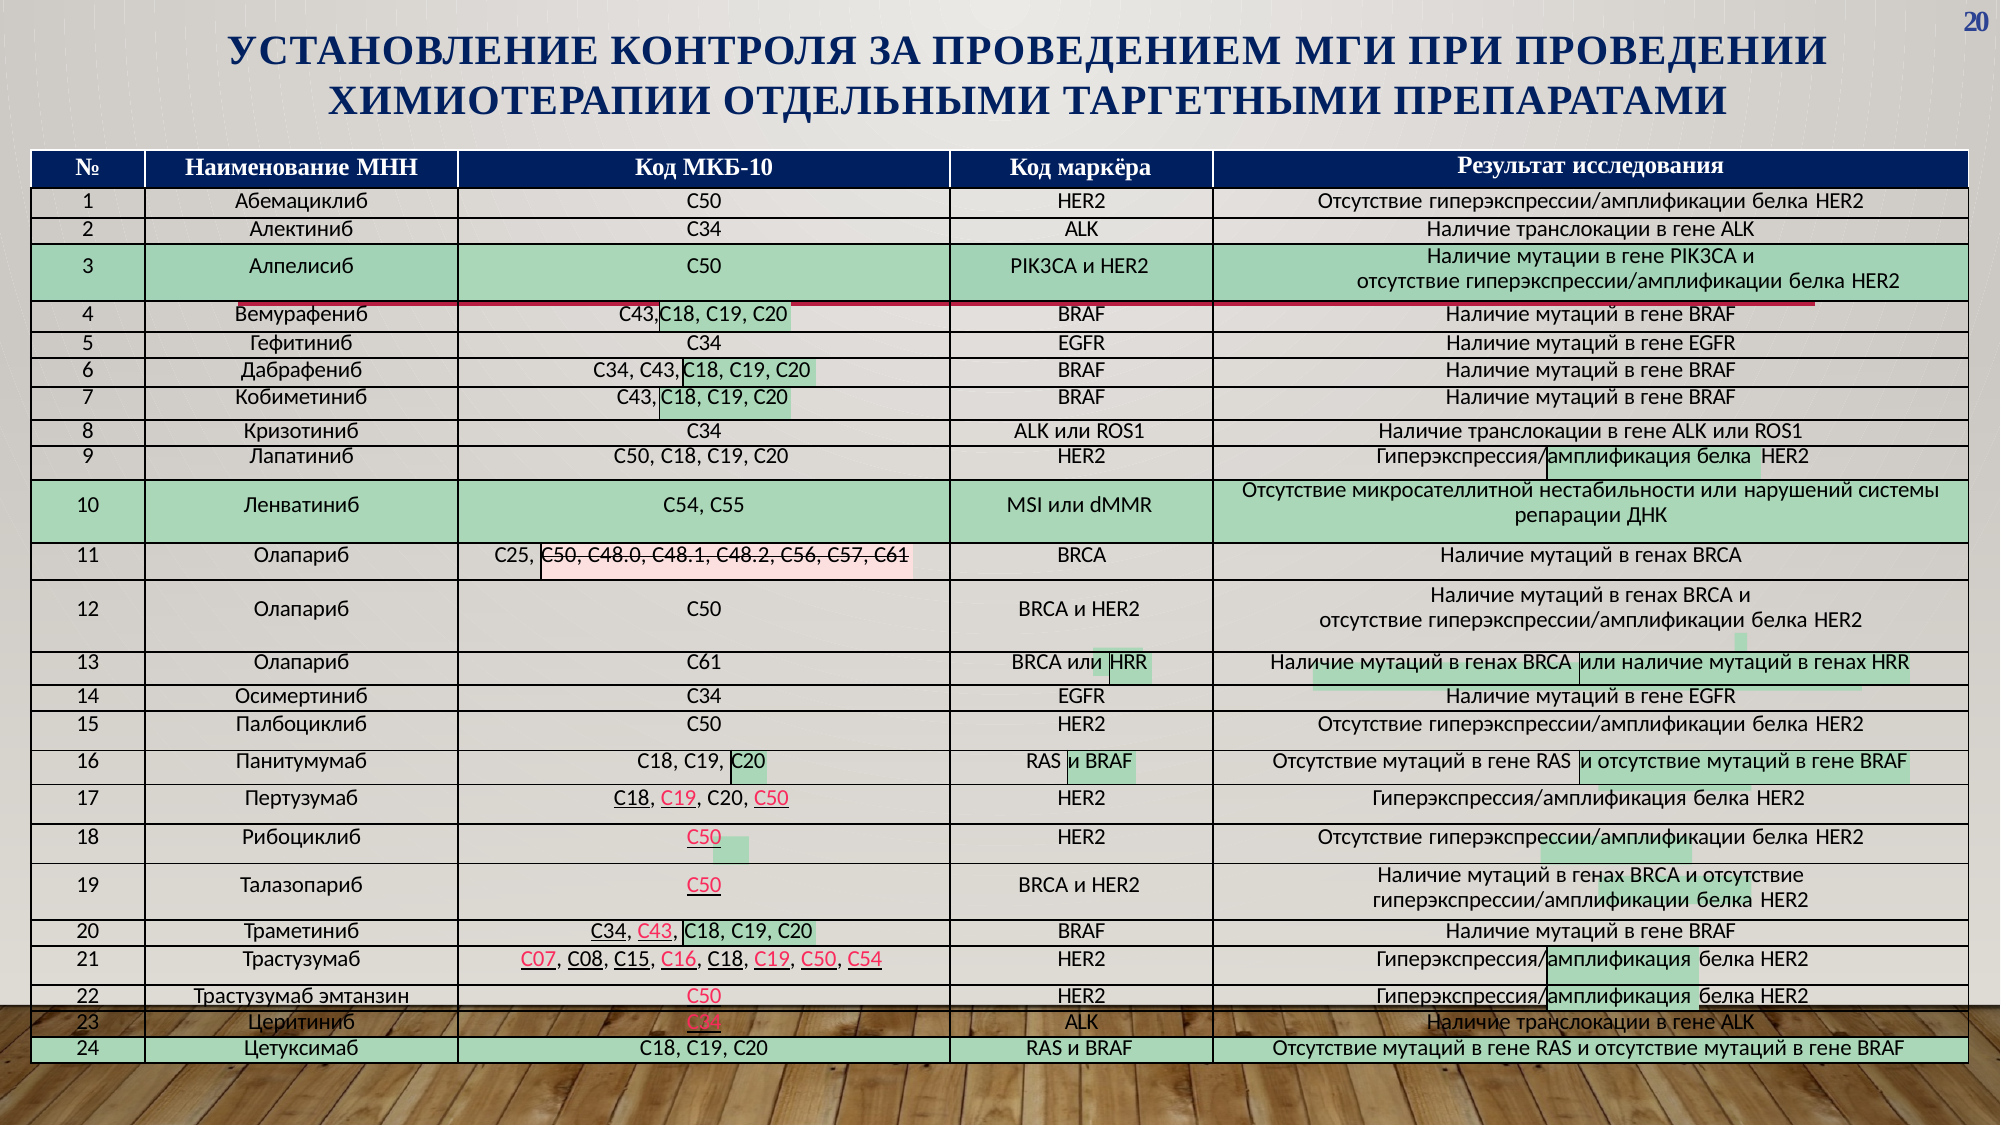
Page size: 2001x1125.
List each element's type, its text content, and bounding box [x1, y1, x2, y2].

table_cell Трастузумаб эмтанзин [146, 986, 457, 1010]
table_cell C50 [459, 712, 949, 750]
table_cell Олапариб [146, 653, 457, 684]
table_cell 4 [32, 302, 144, 331]
table_header Код маркёра [951, 151, 1212, 187]
table_cell Гиперэкспрессия/ [1214, 447, 1546, 479]
table_cell Наличие мутаций в гене EGFR [1214, 686, 1968, 710]
table_cell С54, С55 [459, 481, 949, 542]
table_cell 8 [32, 421, 144, 445]
table_cell 17 [32, 785, 144, 823]
table_header Наименование МНН [146, 151, 457, 187]
table_cell Кризотиниб [146, 421, 457, 445]
table_cell Лапатиниб [146, 447, 457, 479]
table_cell [767, 751, 949, 784]
table_cell C34, C43, [459, 921, 682, 945]
table_cell MSI или dMMR [951, 481, 1212, 542]
table_cell Трастузумаб [146, 947, 457, 984]
table_cell Гиперэкспрессия/ [1214, 986, 1546, 1010]
table_cell Гефитиниб [146, 333, 457, 357]
table_cell Отсутствие мутаций в гене RAS и отсутствие мутаций в гене BRAF [1214, 1038, 1968, 1062]
table_cell 15 [32, 712, 144, 750]
table_cell Наличие мутаций в генах BRCA [1214, 653, 1579, 684]
table_cell С18, С19, С20 [660, 302, 791, 331]
table_cell Олапариб [146, 544, 457, 579]
table_header № [32, 151, 144, 187]
table_cell Отсутствие мутаций в гене RAS [1214, 751, 1579, 784]
table_cell 19 [32, 864, 144, 919]
table_cell Отсутствие гиперэкспрессии/амплификации белка HER2 [1214, 825, 1968, 863]
title Установление контроля за проведением МГИ при проведении химиотерапии отдельными таргетными препаратами [102, 2, 1952, 149]
table_cell Отсутствие гиперэкспрессии/амплификации белка HER2 [1214, 712, 1968, 750]
table_cell BRCA или [951, 653, 1109, 684]
picture [0, 1005, 2000, 1125]
table_cell С18, С19, С20 [684, 359, 816, 386]
table_cell HER2 [951, 825, 1212, 863]
table_cell С50 [459, 245, 949, 300]
table_cell 16 [32, 751, 144, 784]
table_cell Наличие мутаций в генах BRCA и отсутствие гиперэкспрессии/амплификации белка HER2 [1214, 581, 1968, 651]
table_cell Наличие мутации в гене PIK3CA и отсутствие гиперэкспрессии/амплификации белка HER2 [1214, 245, 1968, 300]
table_cell Гиперэкспрессия/амплификация белка HER2 [1214, 785, 1968, 823]
table_cell C50 [459, 864, 949, 919]
table_cell RAS и BRAF [951, 1038, 1212, 1062]
table_cell [1910, 653, 1968, 684]
table_cell BRCA [951, 544, 1212, 579]
table_cell EGFR [951, 333, 1212, 357]
table_cell 2 [32, 219, 144, 243]
table_cell Наличие транслокации в гене ALK [1214, 219, 1968, 243]
table_cell Алектиниб [146, 219, 457, 243]
table_cell 9 [32, 447, 144, 479]
table_cell 14 [32, 686, 144, 710]
table_cell С18, С19, С20 [660, 388, 791, 419]
table_cell [1136, 751, 1212, 784]
table_cell Наличие мутаций в гене BRAF [1214, 302, 1968, 331]
table_cell HER2 [951, 447, 1212, 479]
table_cell EGFR [951, 686, 1212, 710]
table_cell 23 [32, 1012, 144, 1036]
table_cell 7 [32, 388, 144, 419]
table_cell С50, С48.0, С48.1, С48.2, С56, С57, С61 [542, 544, 913, 579]
table_cell C50 [459, 189, 949, 217]
table_cell 10 [32, 481, 144, 542]
table_cell BRAF [951, 302, 1212, 331]
table_cell [816, 359, 949, 386]
table_cell Олапариб [146, 581, 457, 651]
table_cell BRAF [951, 388, 1212, 419]
table_header Результат исследования [1214, 151, 1968, 187]
table_cell 18 [32, 825, 144, 863]
table_cell C34 [459, 686, 949, 710]
table_cell Рибоциклиб [146, 825, 457, 863]
table_cell Панитумумаб [146, 751, 457, 784]
table_cell Отсутствие микросателлитной нестабильности или нарушений системы репарации ДНК [1214, 481, 1968, 542]
table_cell С61 [459, 653, 949, 684]
table_cell Наличие мутаций в генах BRCA и отсутствие гиперэкспрессии/амплификации белка HER2 [1214, 864, 1968, 919]
table_cell Наличие мутаций в гене BRAF [1214, 388, 1968, 419]
table_cell C34, C43, [459, 359, 682, 386]
table_cell Пертузумаб [146, 785, 457, 823]
table_cell С20 [732, 751, 767, 784]
table_cell C34 [459, 421, 949, 445]
table_cell Наличие транслокации в гене ALK [1214, 1012, 1968, 1036]
table_cell Ленватиниб [146, 481, 457, 542]
table_cell С18, С19, С20 [684, 921, 816, 945]
table_cell 3 [32, 245, 144, 300]
table_cell BRAF [951, 359, 1212, 386]
table_cell 6 [32, 359, 144, 386]
table_cell Осимертиниб [146, 686, 457, 710]
text_box 20 [1951, 0, 2000, 37]
table_cell Палбоциклиб [146, 712, 457, 750]
table_cell C50 [459, 825, 949, 863]
table_cell C43, [459, 388, 659, 419]
table_cell амплификация белка [1548, 447, 1761, 479]
table_header Код МКБ-10 [459, 151, 949, 187]
table_cell и BRAF [1068, 751, 1136, 784]
table_cell 22 [32, 986, 144, 1010]
table_cell HER2 [1761, 447, 1968, 479]
table_cell Вемурафениб [146, 302, 457, 331]
table_cell С50, C18, C19, C20 [459, 447, 949, 479]
table_cell Талазопариб [146, 864, 457, 919]
table_cell 24 [32, 1038, 144, 1062]
table_cell амплификация [1548, 947, 1699, 984]
table_cell C25, [459, 544, 540, 579]
table_cell Наличие транслокации в гене ALK или ROS1 [1214, 421, 1968, 445]
table_cell C50 [459, 581, 949, 651]
table_cell C18, C19, C20, C50 [459, 785, 949, 823]
table_cell Наличие мутаций в генах BRCA [1214, 544, 1968, 579]
table_cell C18, C19, [459, 751, 730, 784]
table_cell Наличие мутаций в гене EGFR [1214, 333, 1968, 357]
table_cell C34 [459, 1012, 949, 1036]
table_cell [913, 544, 949, 579]
table_cell Абемациклиб [146, 189, 457, 217]
table_cell или наличие мутаций в генах НRR [1580, 653, 1910, 684]
table_cell С18, С19, С20 [459, 1038, 949, 1062]
table_cell Дабрафениб [146, 359, 457, 386]
table_cell HER2 [951, 785, 1212, 823]
table_cell C34 [459, 333, 949, 357]
table_cell BRAF [951, 921, 1212, 945]
table_cell HER2 [951, 986, 1212, 1010]
table_cell RAS [951, 751, 1067, 784]
table_cell PIK3CA и НЕR2 [951, 245, 1212, 300]
table_cell Кобиметиниб [146, 388, 457, 419]
table_cell Наличие мутаций в гене BRAF [1214, 921, 1968, 945]
table_cell 1 [32, 189, 144, 217]
table_cell HRR [1110, 653, 1152, 684]
table_cell Отсутствие гиперэкспрессии/амплификации белка HER2 [1214, 189, 1968, 217]
table_cell C34 [459, 219, 949, 243]
table_cell ALK [951, 219, 1212, 243]
table_cell белка HER2 [1699, 986, 1968, 1010]
table_cell 5 [32, 333, 144, 357]
table_cell Наличие мутаций в гене BRAF [1214, 359, 1968, 386]
table_cell 12 [32, 581, 144, 651]
table_cell Гиперэкспрессия/ [1214, 947, 1546, 984]
table_cell 11 [32, 544, 144, 579]
table_cell ALK [951, 1012, 1212, 1036]
table_cell C07, C08, C15, C16, C18, C19, C50, C54 [459, 947, 949, 984]
table_cell C50 [459, 986, 949, 1010]
table_cell белка HER2 [1699, 947, 1968, 984]
table_cell [1910, 751, 1968, 784]
table_cell [791, 302, 949, 331]
table_cell C43, [459, 302, 659, 331]
table_cell HER2 [951, 947, 1212, 984]
table_cell [791, 388, 949, 419]
table_cell амплификация [1548, 986, 1699, 1010]
table_cell Церитиниб [146, 1012, 457, 1036]
table_cell НЕR2 [951, 189, 1212, 217]
table_cell и отсутствие мутаций в гене BRAF [1580, 751, 1910, 784]
table_cell Цетуксимаб [146, 1038, 457, 1062]
table_cell HER2 [951, 712, 1212, 750]
table_cell 21 [32, 947, 144, 984]
table_cell BRCA и HER2 [951, 864, 1212, 919]
table_cell [816, 921, 949, 945]
table_cell 13 [32, 653, 144, 684]
table_cell Алпелисиб [146, 245, 457, 300]
table_cell Траметиниб [146, 921, 457, 945]
table_cell [1152, 653, 1212, 684]
table_cell ALK или ROS1 [951, 421, 1212, 445]
table_cell BRCA и НЕR2 [951, 581, 1212, 651]
table_cell 20 [32, 921, 144, 945]
